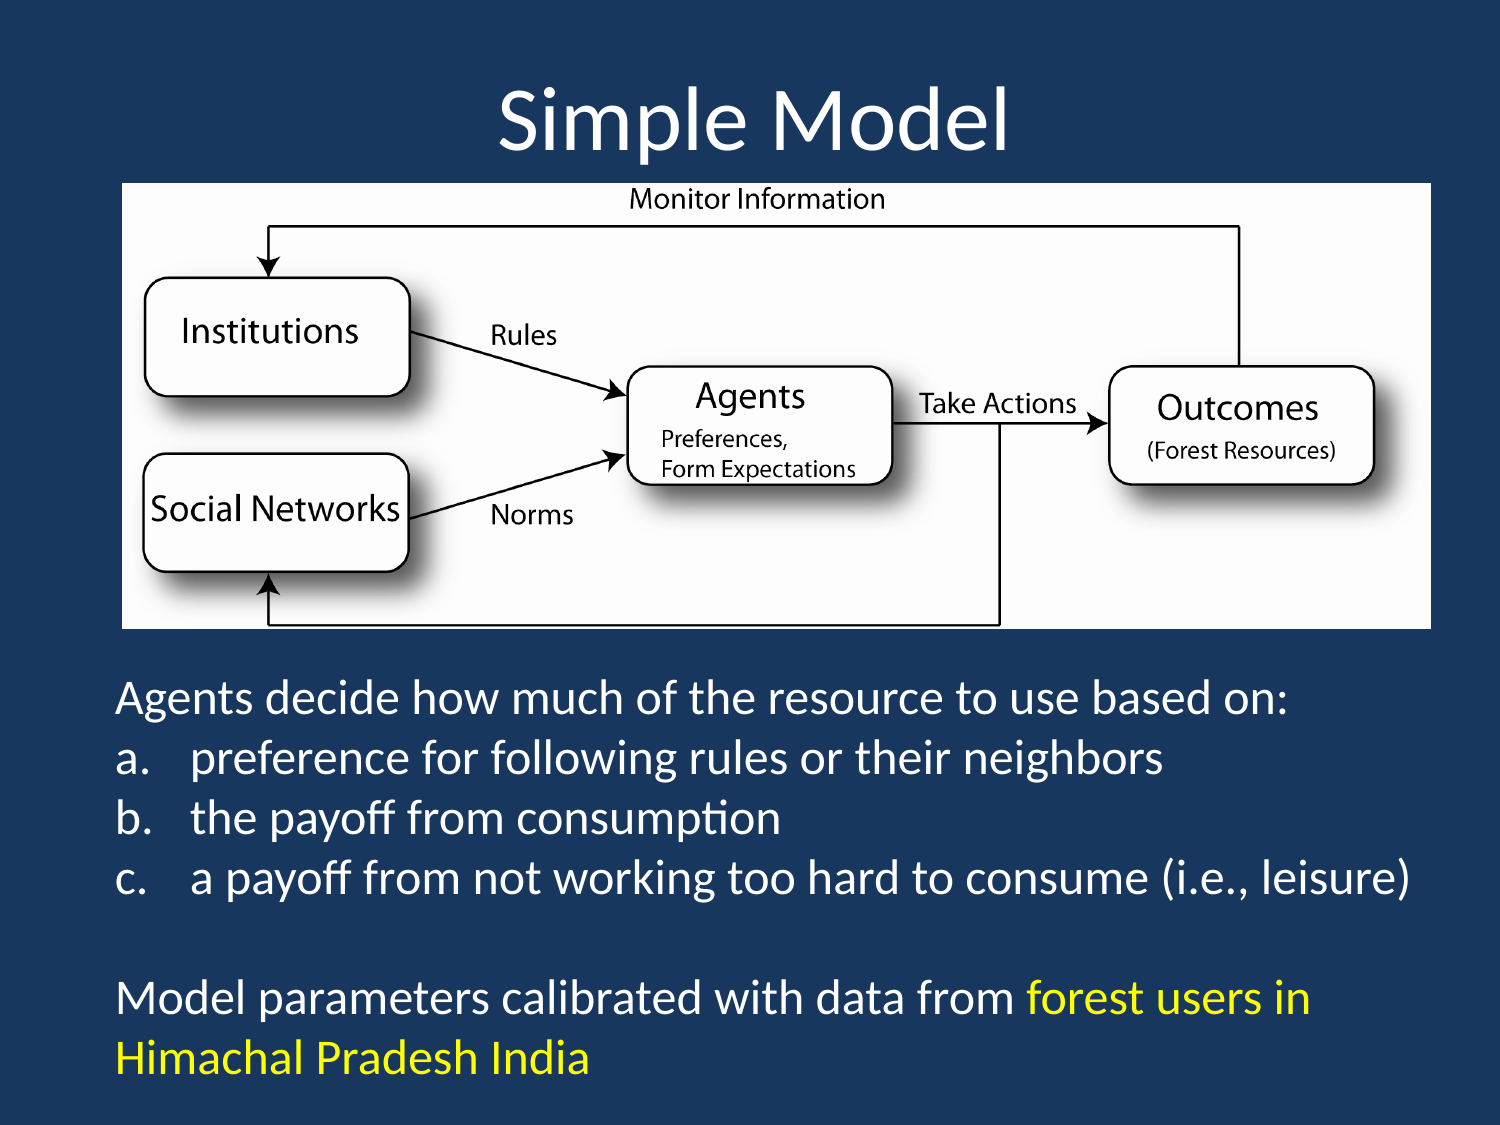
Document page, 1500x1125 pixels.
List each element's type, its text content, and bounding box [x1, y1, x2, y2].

title Simple Model [100, 43, 1411, 184]
text_box Agents decide how much of the resource to use based on: preference for following rules or their neighbors the payoff from consumption a payoff from not working too hard to consume (i.e., leisure) Model parameters calibrated with data from forest users in Himachal Pradesh India [99, 657, 1452, 1093]
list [122, 183, 1432, 630]
